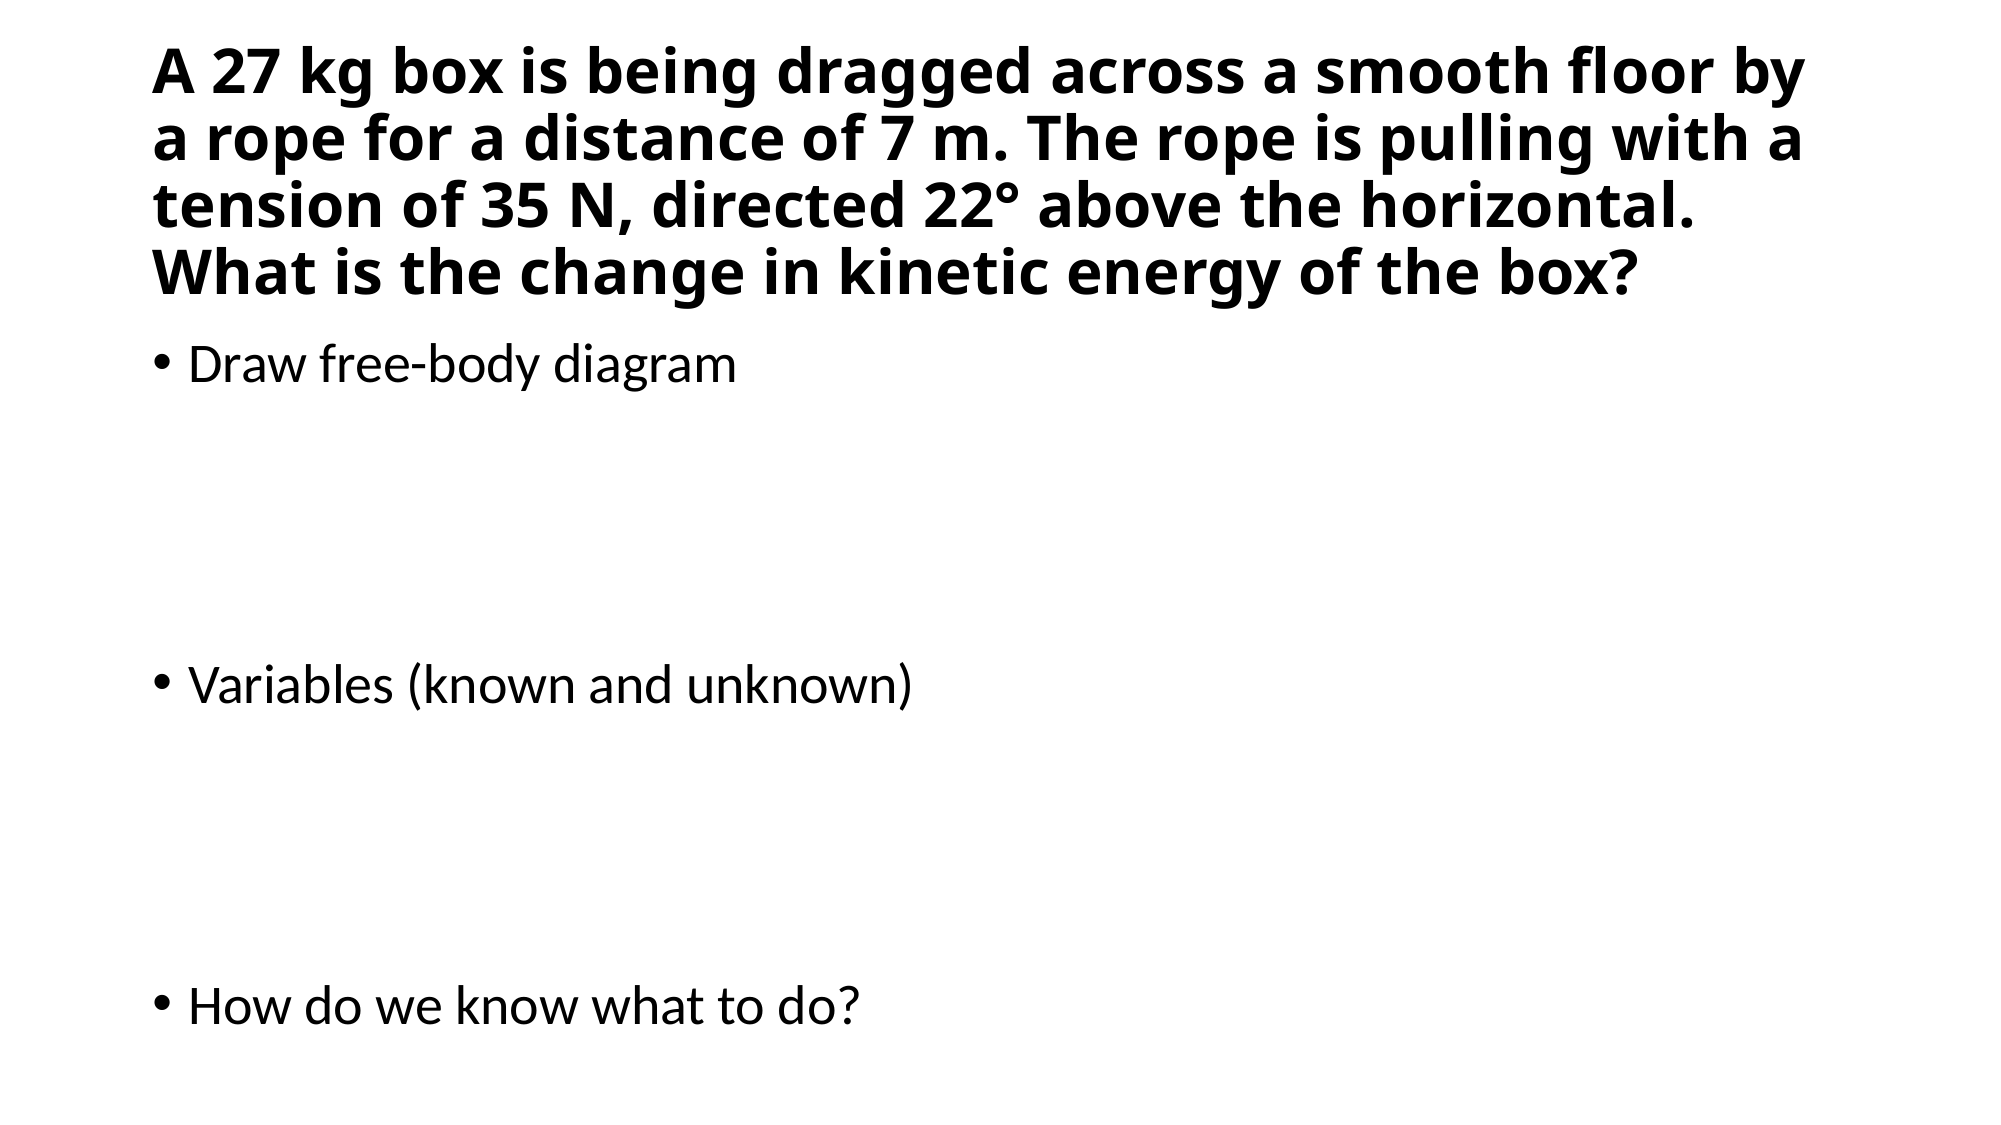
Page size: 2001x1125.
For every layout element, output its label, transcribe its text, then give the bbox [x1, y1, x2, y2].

title A 27 kg box is being dragged across a smooth floor by a rope for a distance of 7 m. The rope is pulling with a tension of 35 N, directed 22° above the horizontal. What is the change in kinetic energy of the box? [137, 29, 1863, 326]
list Draw free-body diagram Variables (known and unknown) How do we know what to do? [137, 326, 1863, 1050]
